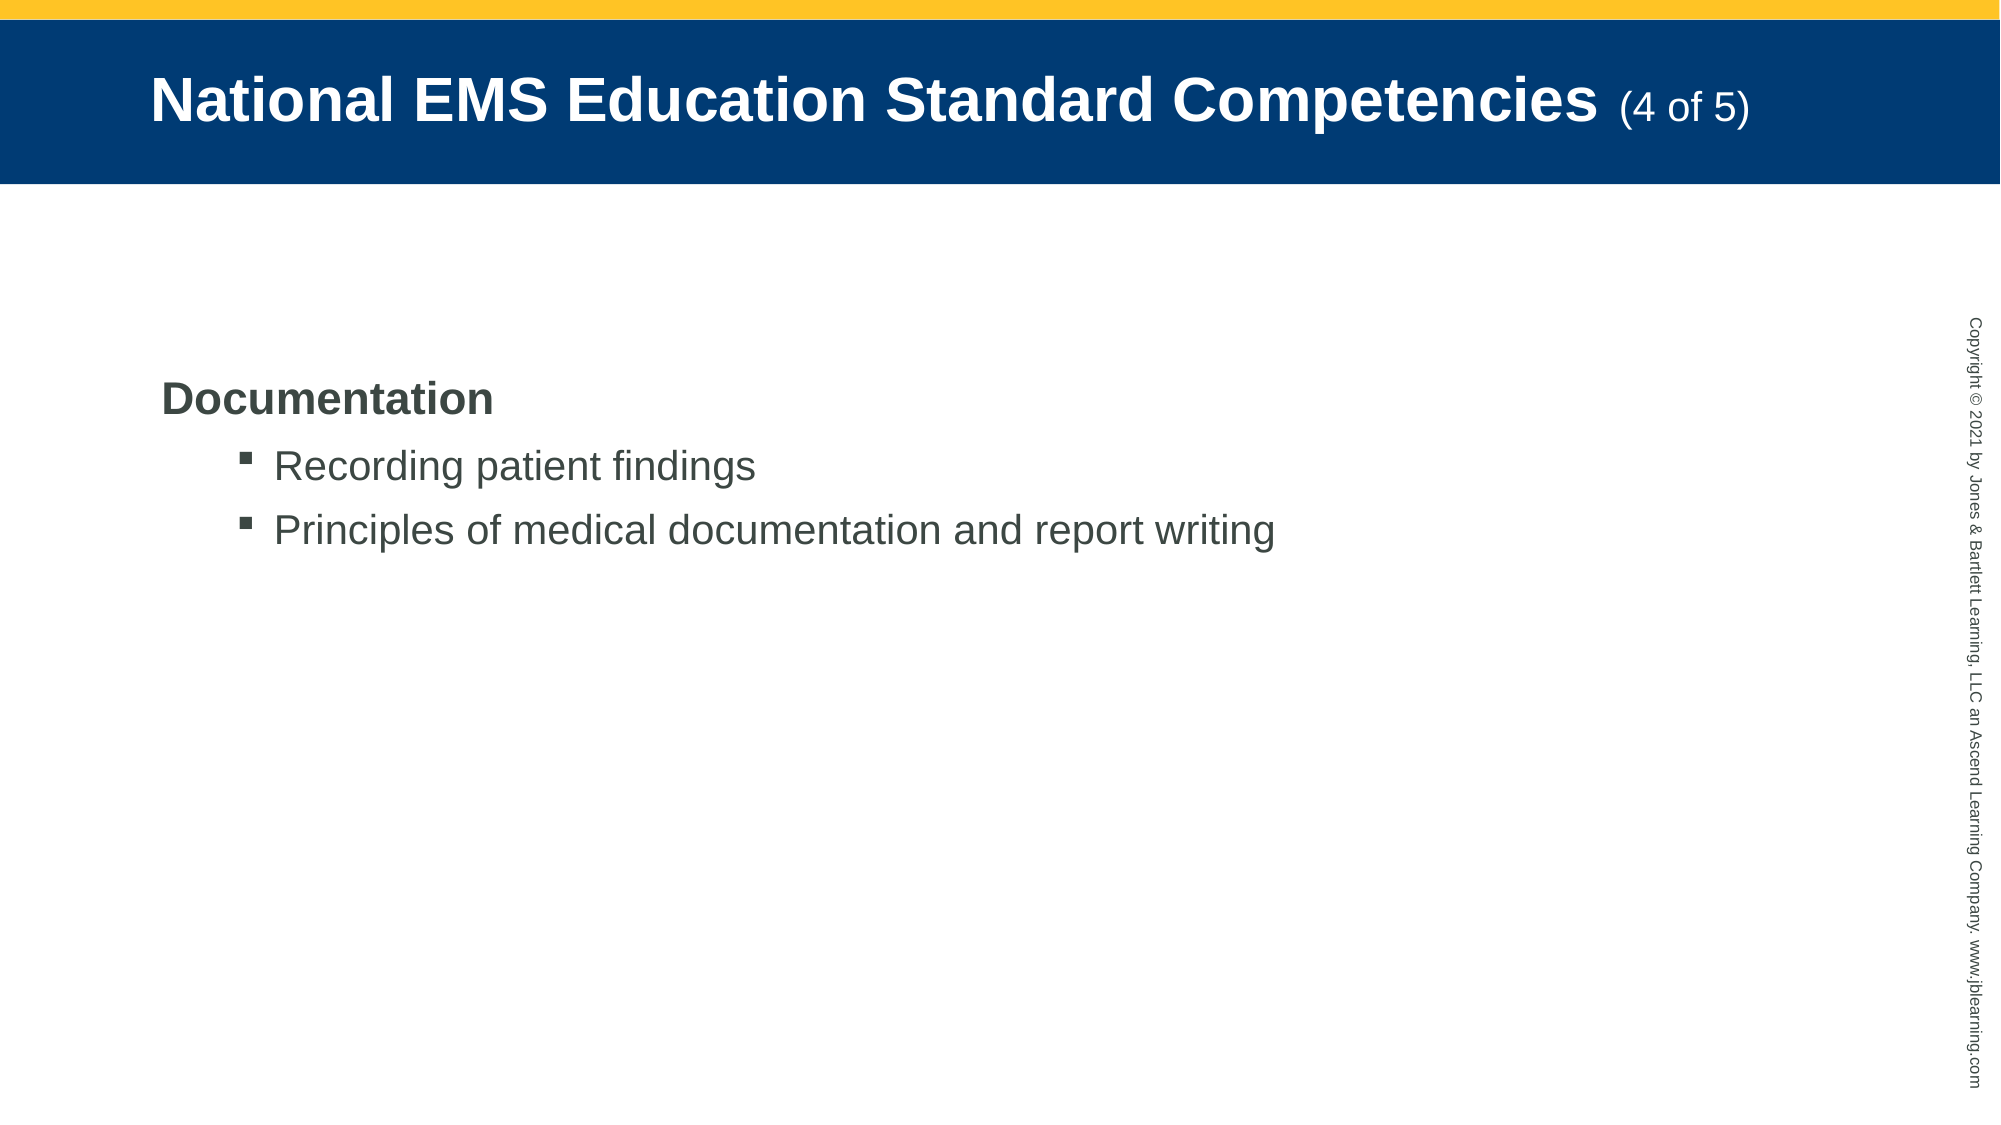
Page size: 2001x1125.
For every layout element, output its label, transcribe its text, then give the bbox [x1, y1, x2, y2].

title National EMS Education Standard Competencies (4 of 5) [0, 19, 2000, 185]
list Documentation Recording patient findings Principles of medical documentation and report writing [146, 361, 1859, 1016]
